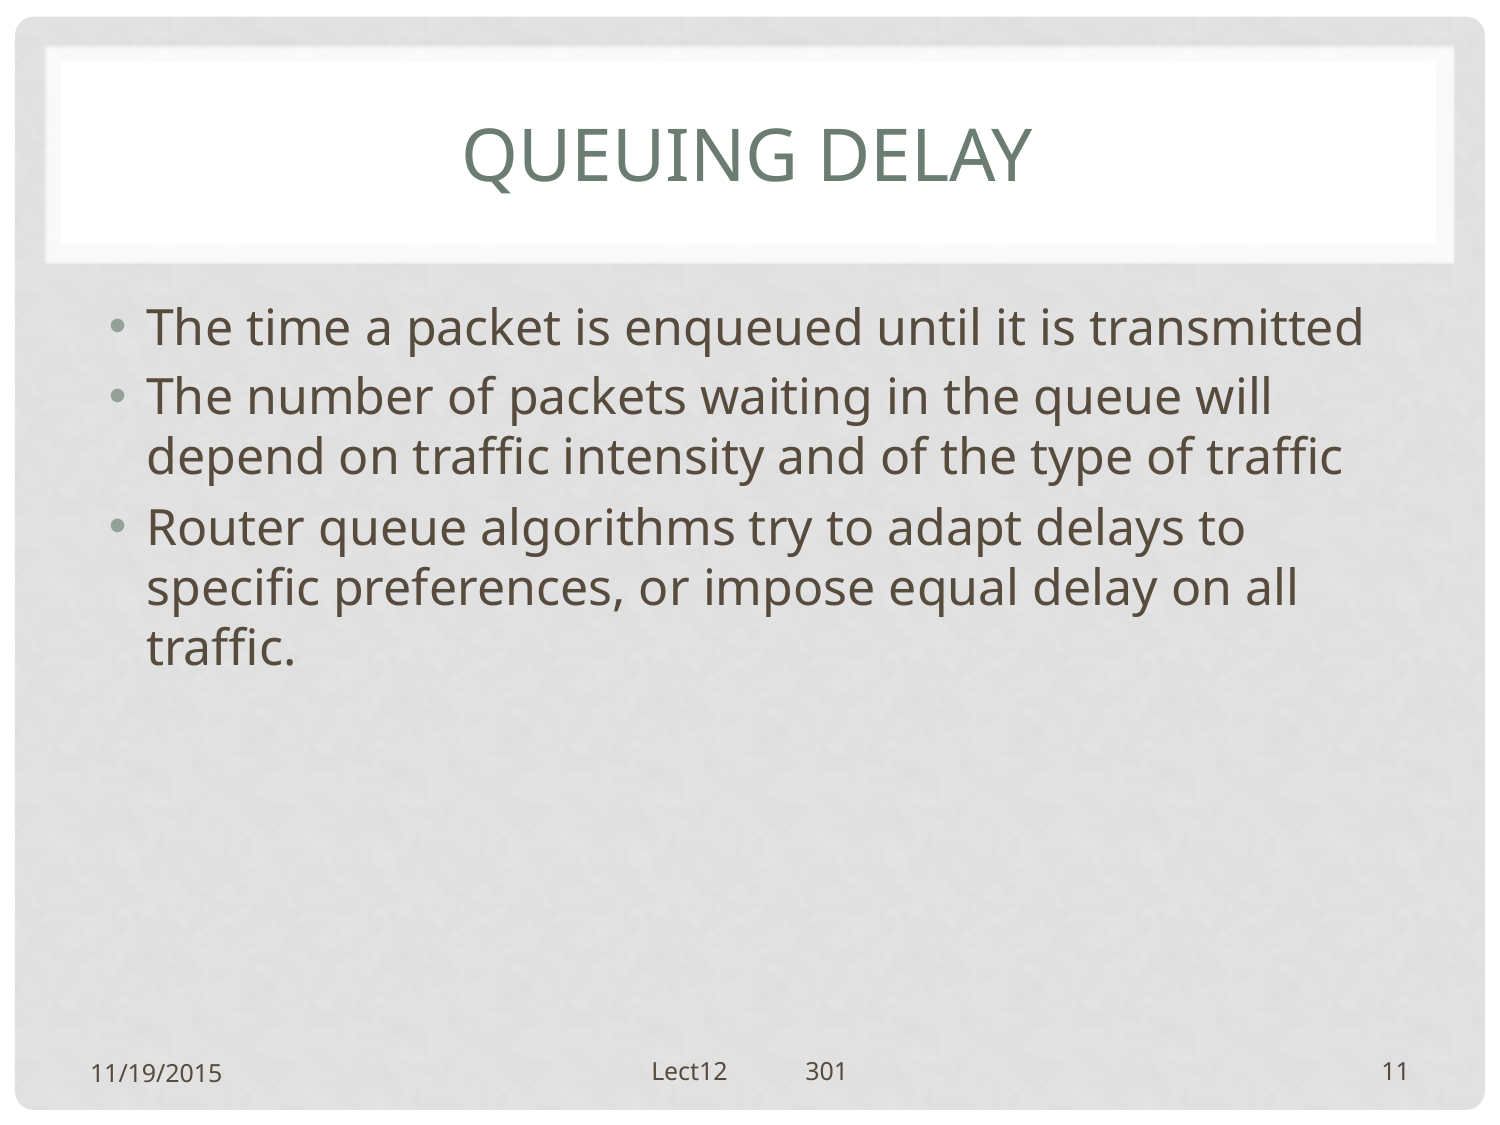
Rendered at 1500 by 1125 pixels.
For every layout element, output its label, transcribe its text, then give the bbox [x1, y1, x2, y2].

list The time a packet is enqueued until it is transmitted The number of packets waiting in the queue will depend on traffic intensity and of the type of traffic Router queue algorithms try to adapt delays to specific preferences, or impose equal delay on all traffic. [75, 287, 1425, 1005]
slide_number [75, 1042, 425, 1103]
title Queuing Delay [69, 66, 1425, 238]
footer Lect12 301 [512, 1042, 988, 1103]
slide_number 11 [1074, 1042, 1425, 1103]
